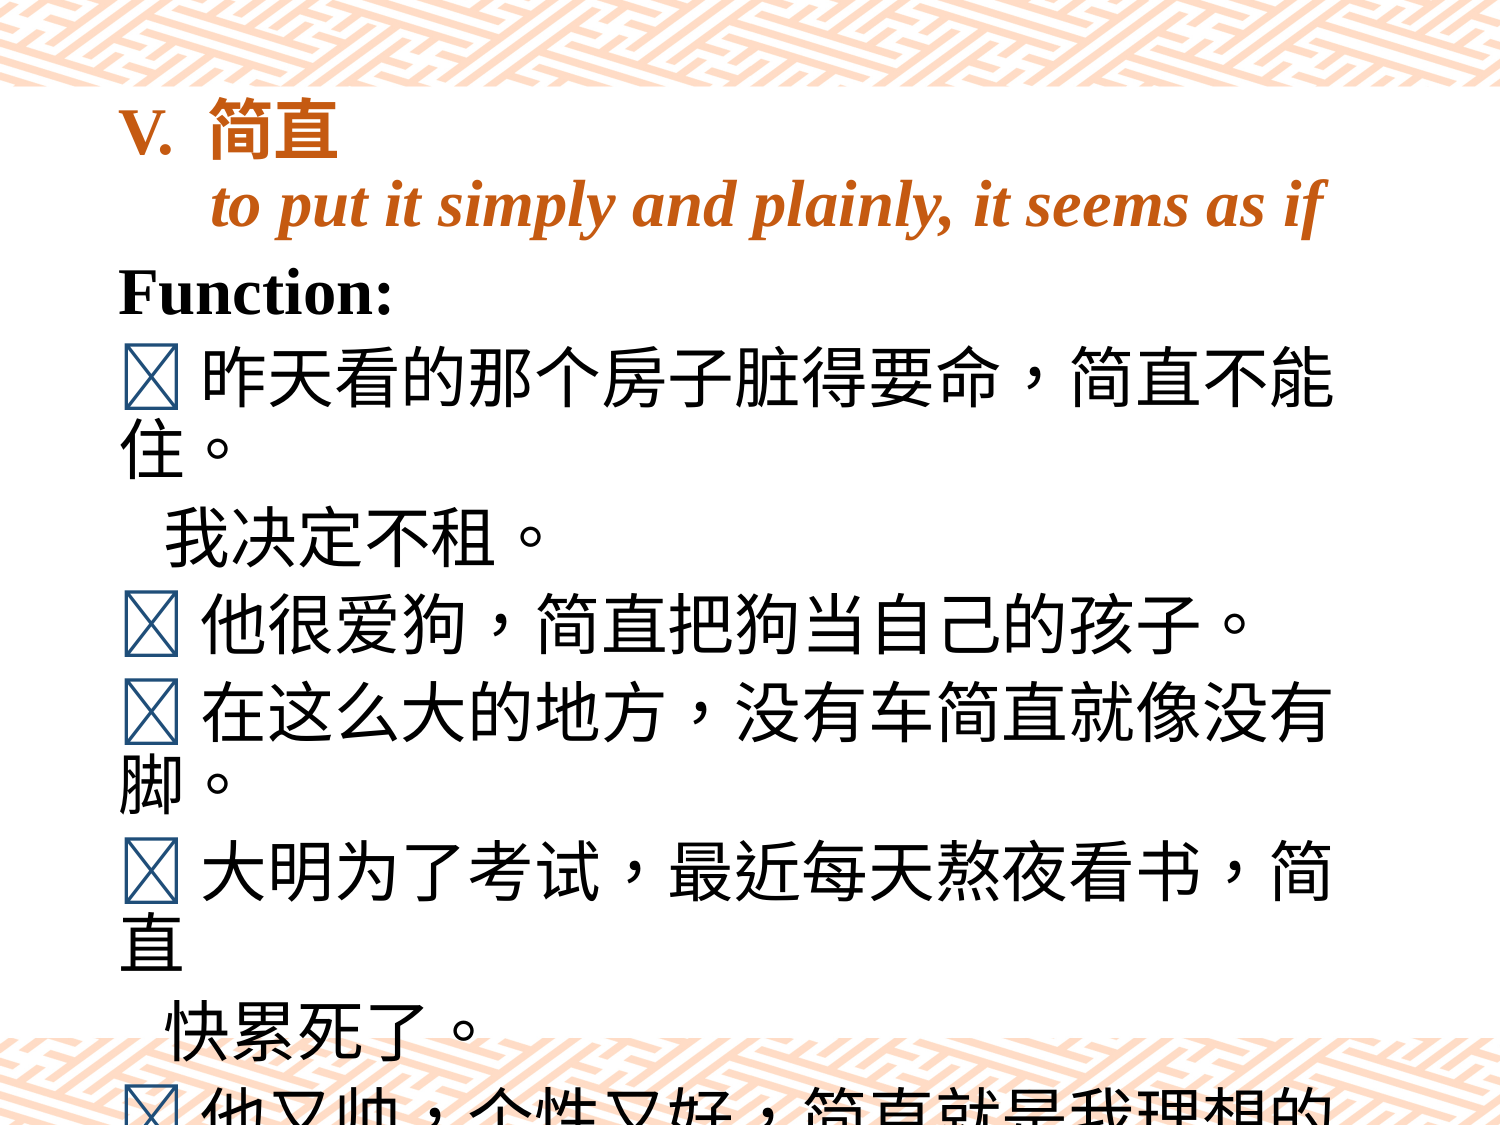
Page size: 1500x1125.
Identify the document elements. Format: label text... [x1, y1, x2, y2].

title V. 简直 to put it simply and plainly, it seems as if [103, 59, 1397, 249]
list Function: 昨天看的那个房子脏得要命，简直不能住。 我决定不租。 他很爱狗，简直把狗当自己的孩子。 在这么大的地方，没有车简直就像没有脚。 大明为了考试，最近每天熬夜看书，简直 快累死了。 他又帅，个性又好，简直就是我理想的男 朋友！ [103, 249, 1397, 964]
picture [0, 0, 1500, 1125]
